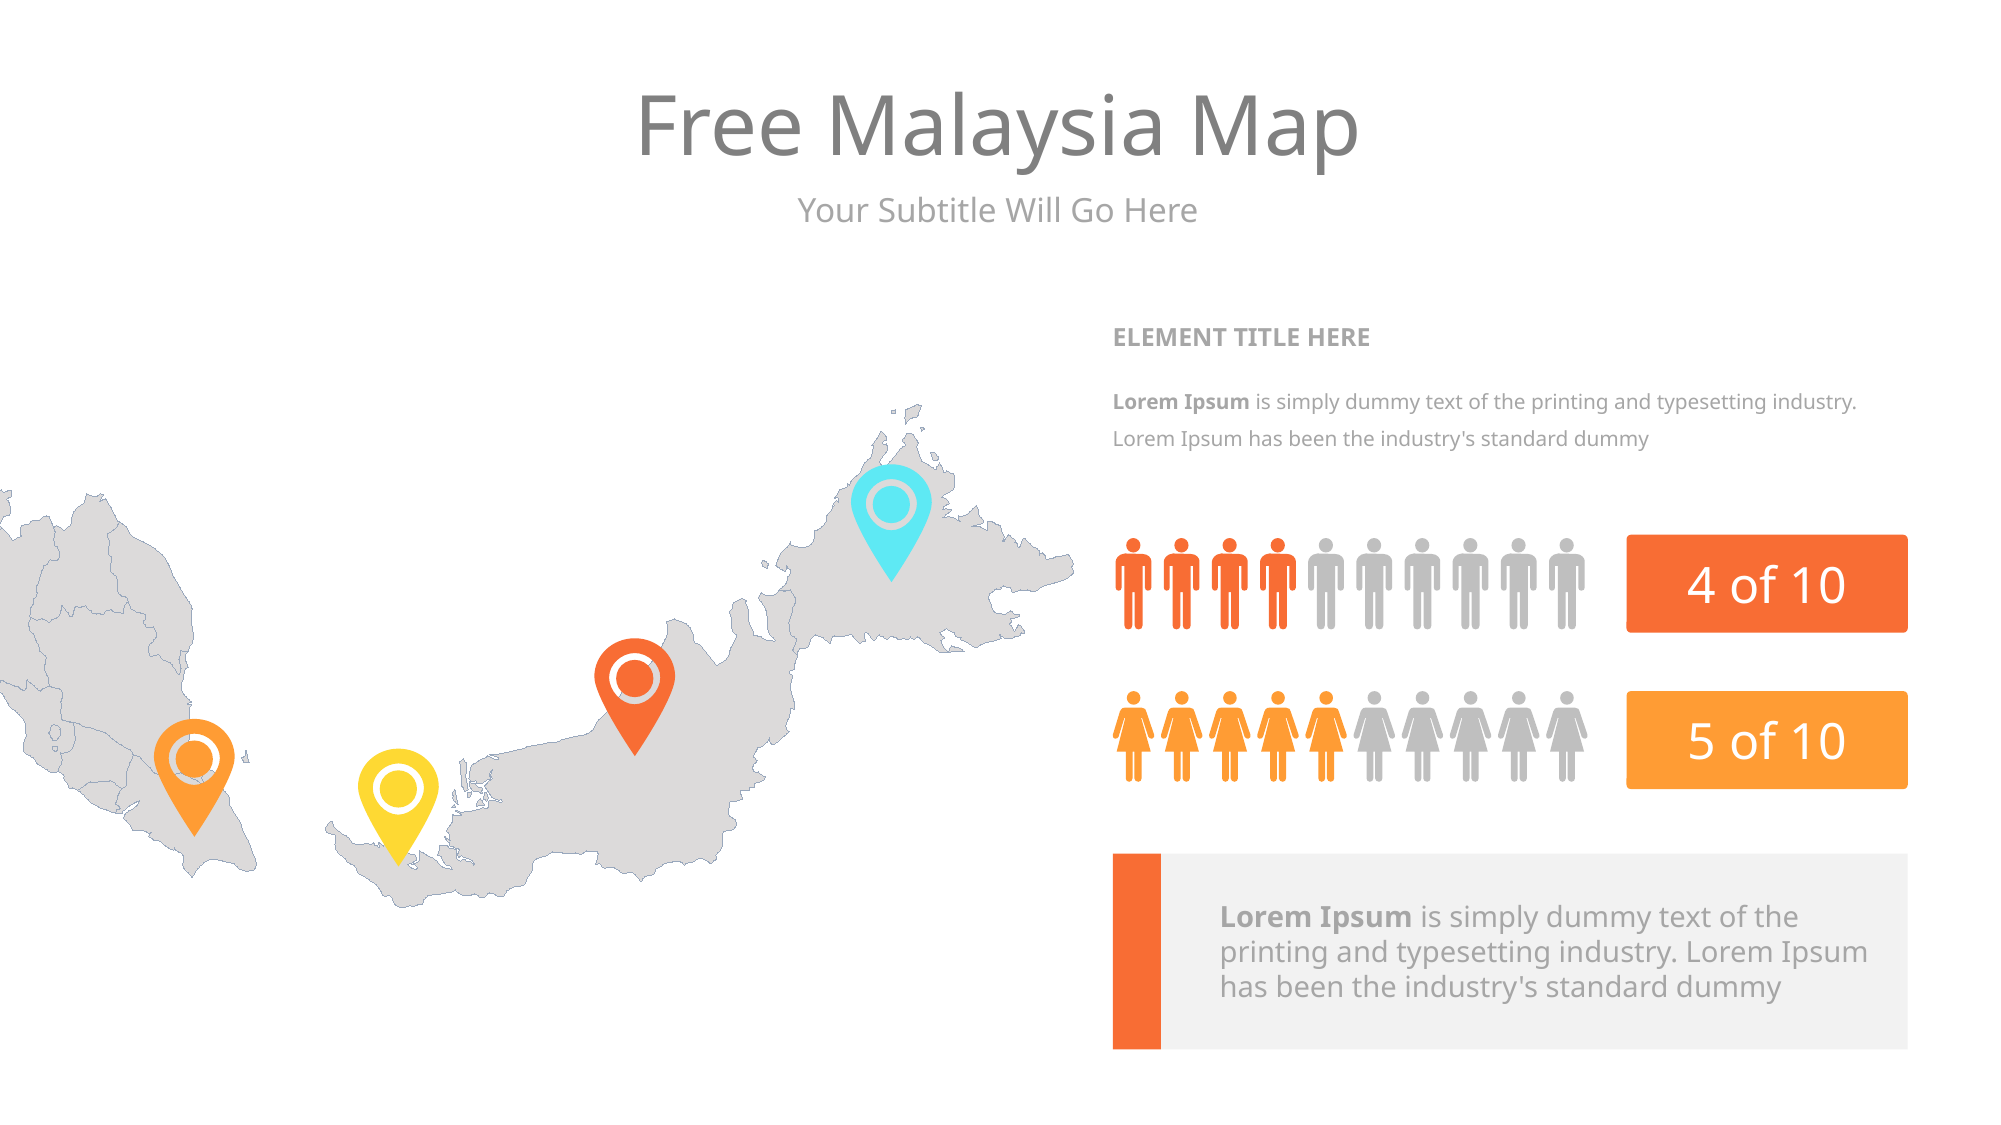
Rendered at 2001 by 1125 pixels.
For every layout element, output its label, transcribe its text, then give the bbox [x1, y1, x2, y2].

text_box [594, 638, 676, 757]
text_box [0, 404, 1074, 908]
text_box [850, 464, 932, 583]
list Your Subtitle Will Go Here [83, 193, 1914, 232]
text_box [357, 748, 439, 867]
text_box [153, 718, 235, 837]
title Free Malaysia Map [83, 74, 1914, 183]
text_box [1112, 306, 1908, 1050]
